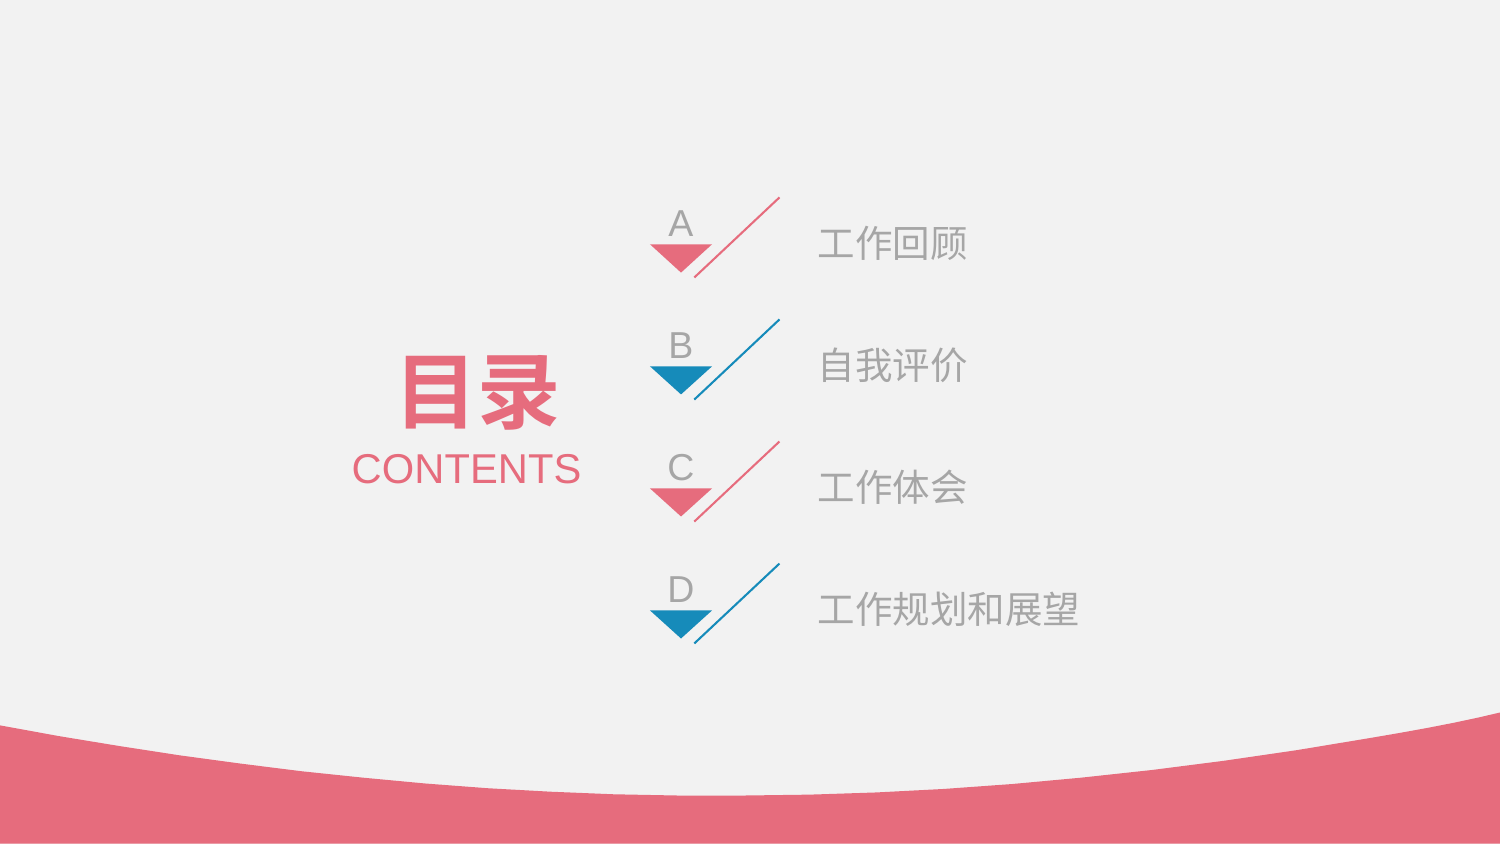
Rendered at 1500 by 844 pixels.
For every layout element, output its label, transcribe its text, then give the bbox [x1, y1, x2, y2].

text_box 目录 [383, 339, 572, 440]
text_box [647, 441, 1176, 522]
text_box CONTENTS [312, 442, 621, 493]
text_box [647, 319, 1176, 400]
text_box [0, 712, 1500, 844]
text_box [647, 563, 1176, 644]
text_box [647, 197, 1176, 278]
